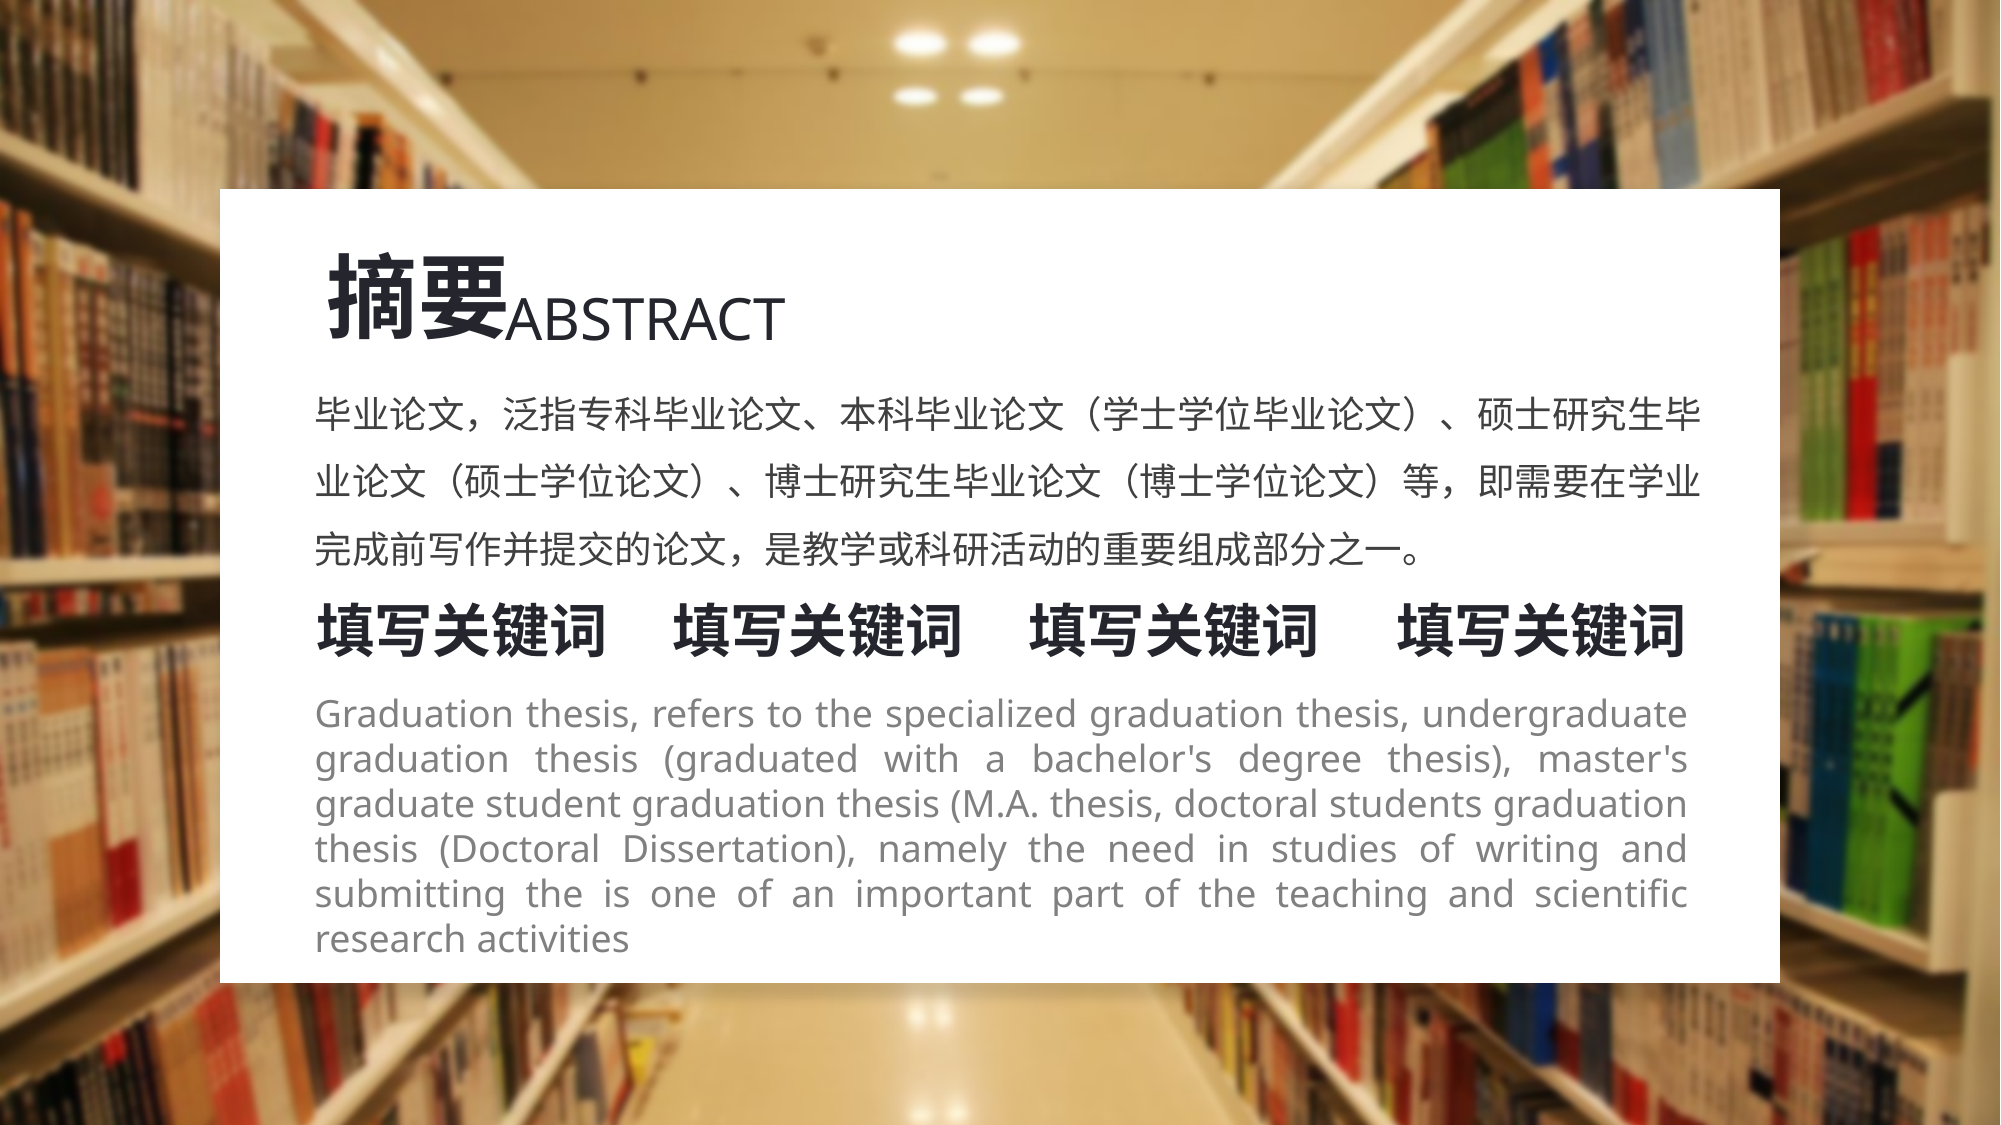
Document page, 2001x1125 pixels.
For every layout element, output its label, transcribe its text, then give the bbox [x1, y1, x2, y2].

text_box 填写关键词 [1013, 586, 1335, 672]
text_box 摘要 [311, 232, 526, 358]
text_box ABSTRACT [490, 274, 801, 360]
text_box Graduation thesis, refers to the specialized graduation thesis, undergraduate graduation thesis (graduated with a bachelor's degree thesis), master's graduate student graduation thesis (M.A. thesis, doctoral students graduation thesis (Doctoral Dissertation), namely the need in studies of writing and submitting the is one of an important part of the teaching and scientific research activities [299, 682, 1705, 967]
text_box 填写关键词 [301, 586, 623, 672]
text_box 填写关键词 [657, 586, 979, 672]
text_box 填写关键词 [1381, 586, 1703, 672]
text_box 毕业论文，泛指专科毕业论文、本科毕业论文（学士学位毕业论文）、硕士研究生毕业论文（硕士学位论文）、博士研究生毕业论文（博士学位论文）等，即需要在学业完成前写作并提交的论文，是教学或科研活动的重要组成部分之一。 [299, 360, 1741, 578]
text_box [221, 189, 1779, 983]
picture [0, 0, 2000, 1125]
